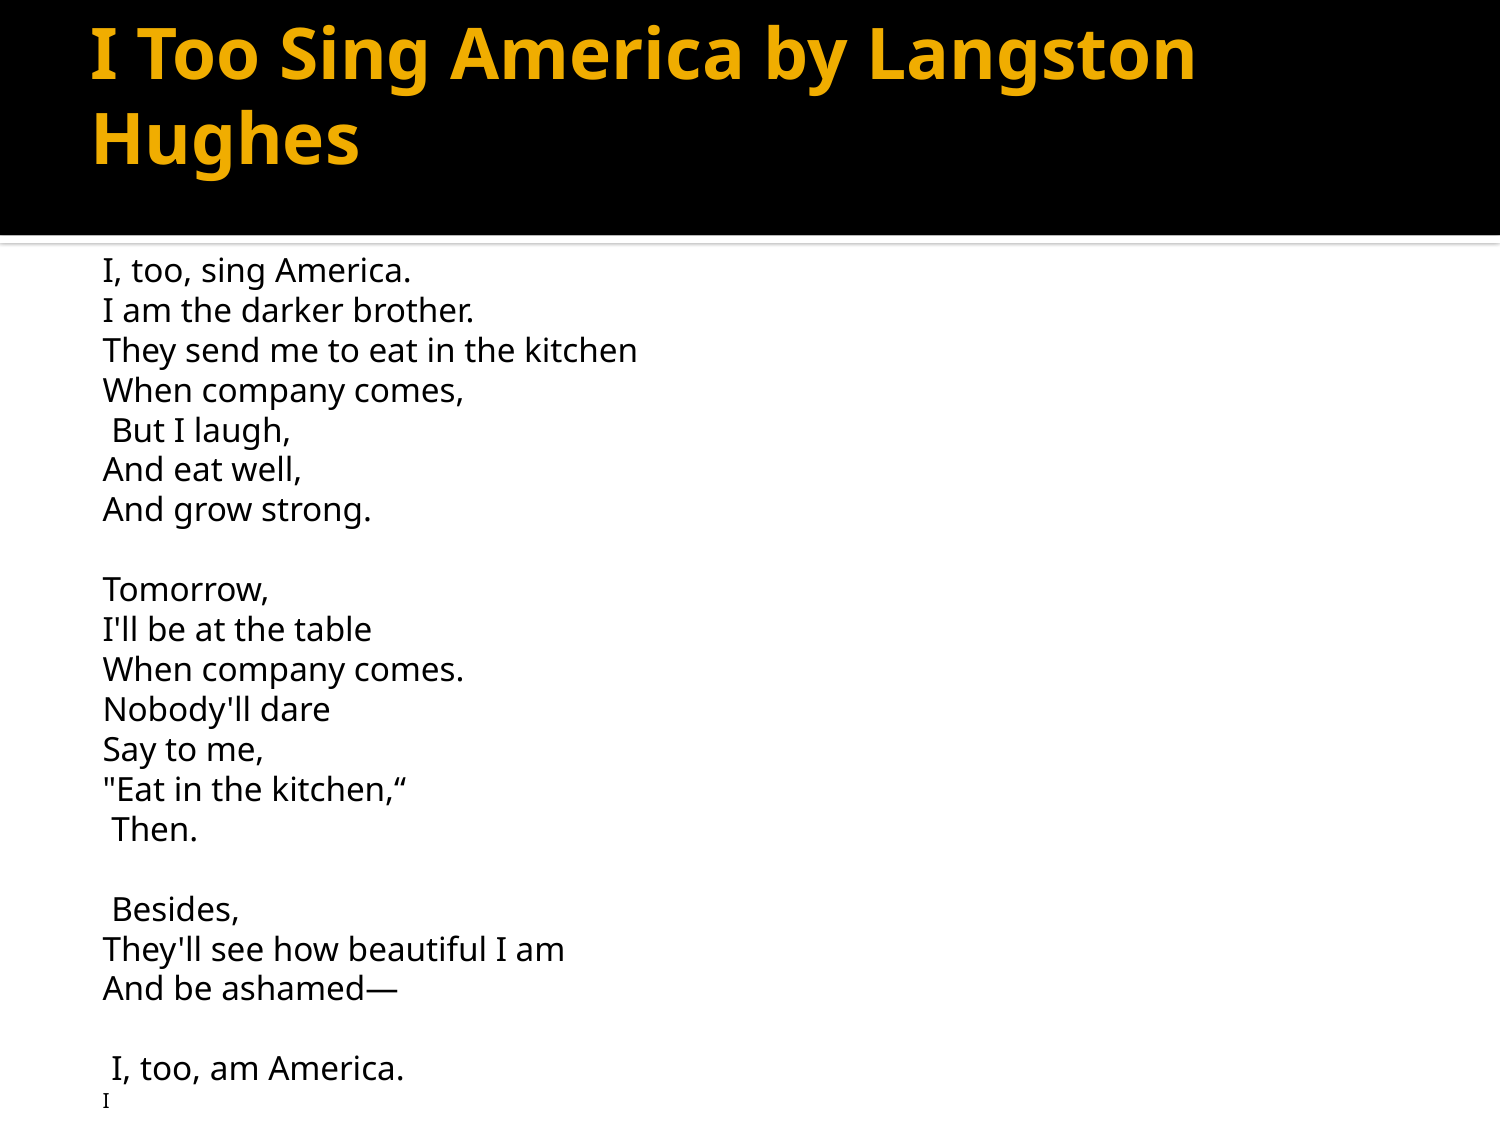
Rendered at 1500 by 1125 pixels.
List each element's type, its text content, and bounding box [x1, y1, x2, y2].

title I Too Sing America by Langston Hughes [75, 0, 1425, 188]
list I, too, sing America. I am the darker brother. They send me to eat in the kitchen When company comes, But I laugh, And eat well, And grow strong. Tomorrow, I'll be at the table When company comes. Nobody'll dare Say to me, "Eat in the kitchen,“ Then. Besides, They'll see how beautiful I am And be ashamed— I, too, am America. I [87, 241, 1325, 1120]
